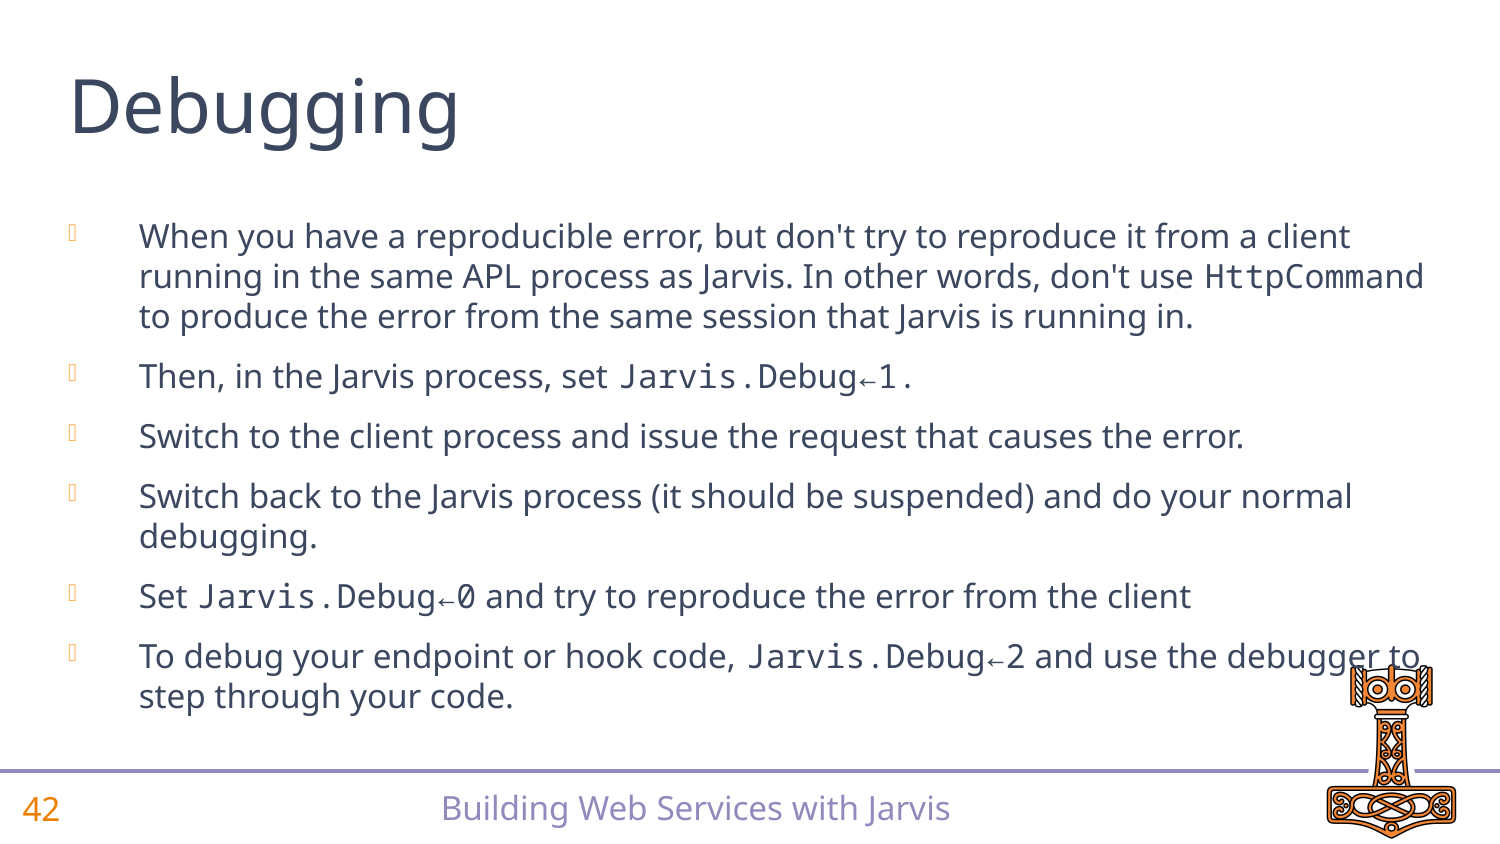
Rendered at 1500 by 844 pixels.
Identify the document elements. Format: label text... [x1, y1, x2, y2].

list When you have a reproducible error, but don't try to reproduce it from a client running in the same APL process as Jarvis. In other words, don't use HttpCommand to produce the error from the same session that Jarvis is running in. Then, in the Jarvis process, set Jarvis.Debug←1. Switch to the client process and issue the request that causes the error. Switch back to the Jarvis process (it should be suspended) and do your normal debugging. Set Jarvis.Debug←0 and try to reproduce the error from the client To debug your endpoint or hook code, Jarvis.Debug←2 and use the debugger to step through your code. [53, 207, 1447, 740]
picture [1320, 655, 1461, 844]
title Debugging [53, 43, 1203, 157]
